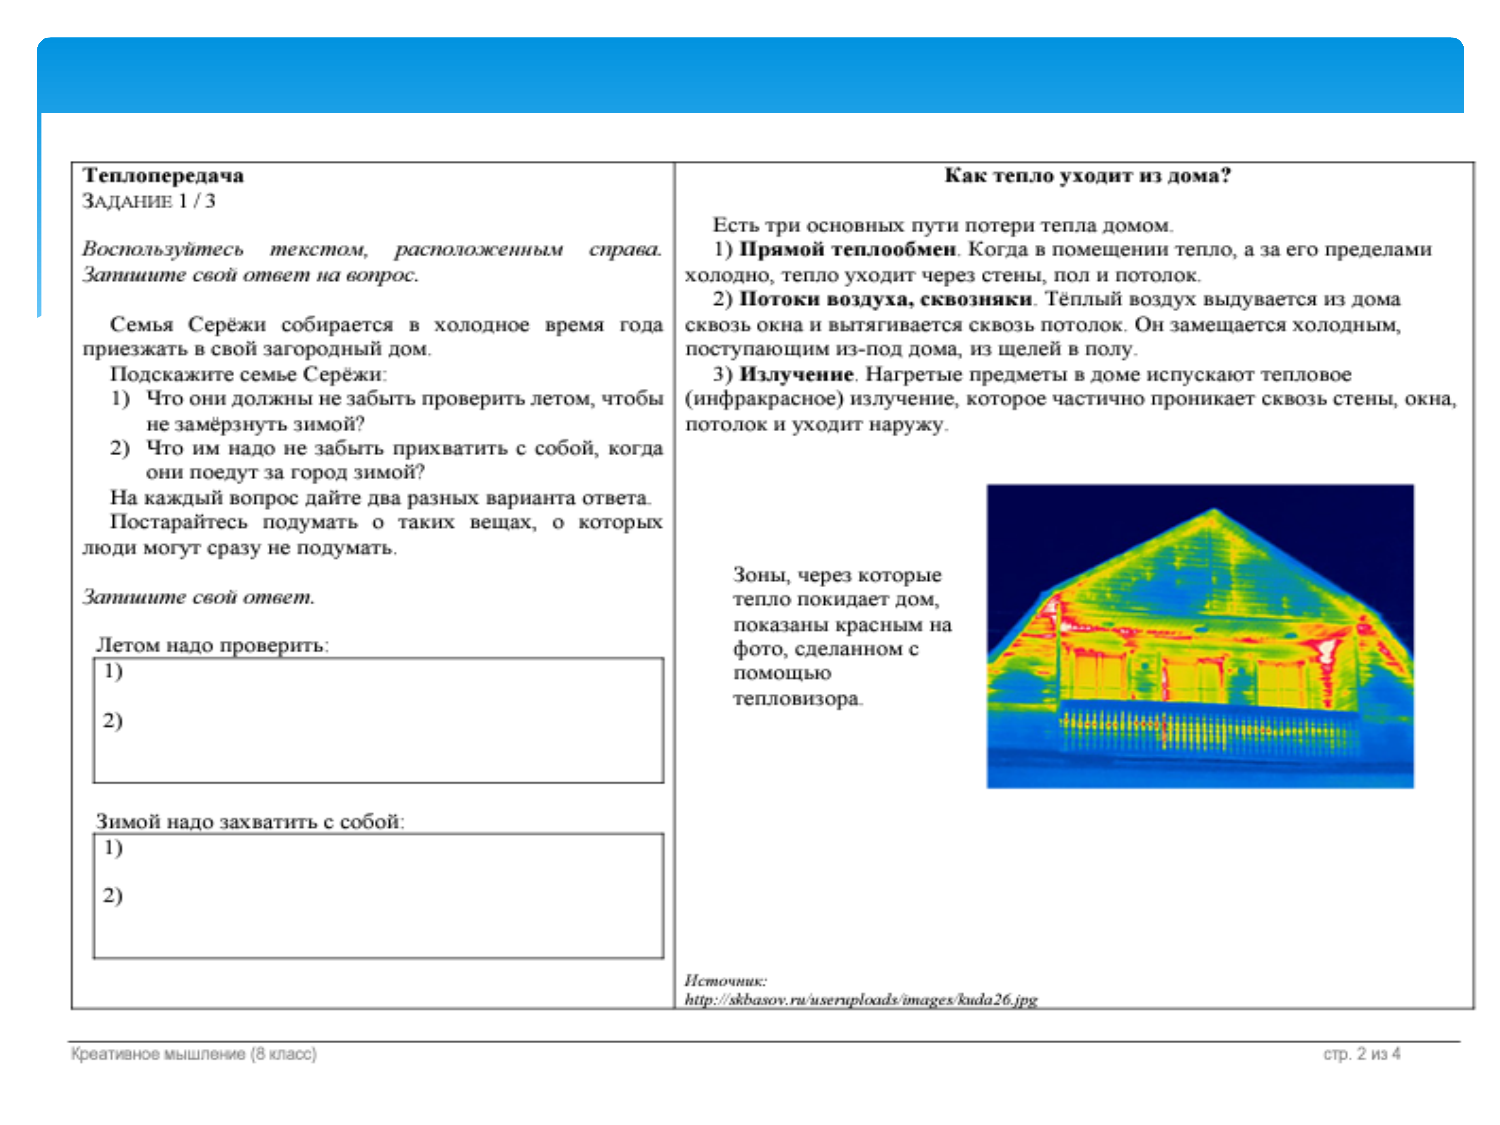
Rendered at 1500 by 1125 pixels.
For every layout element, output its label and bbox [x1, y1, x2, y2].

picture [41, 113, 1500, 1095]
